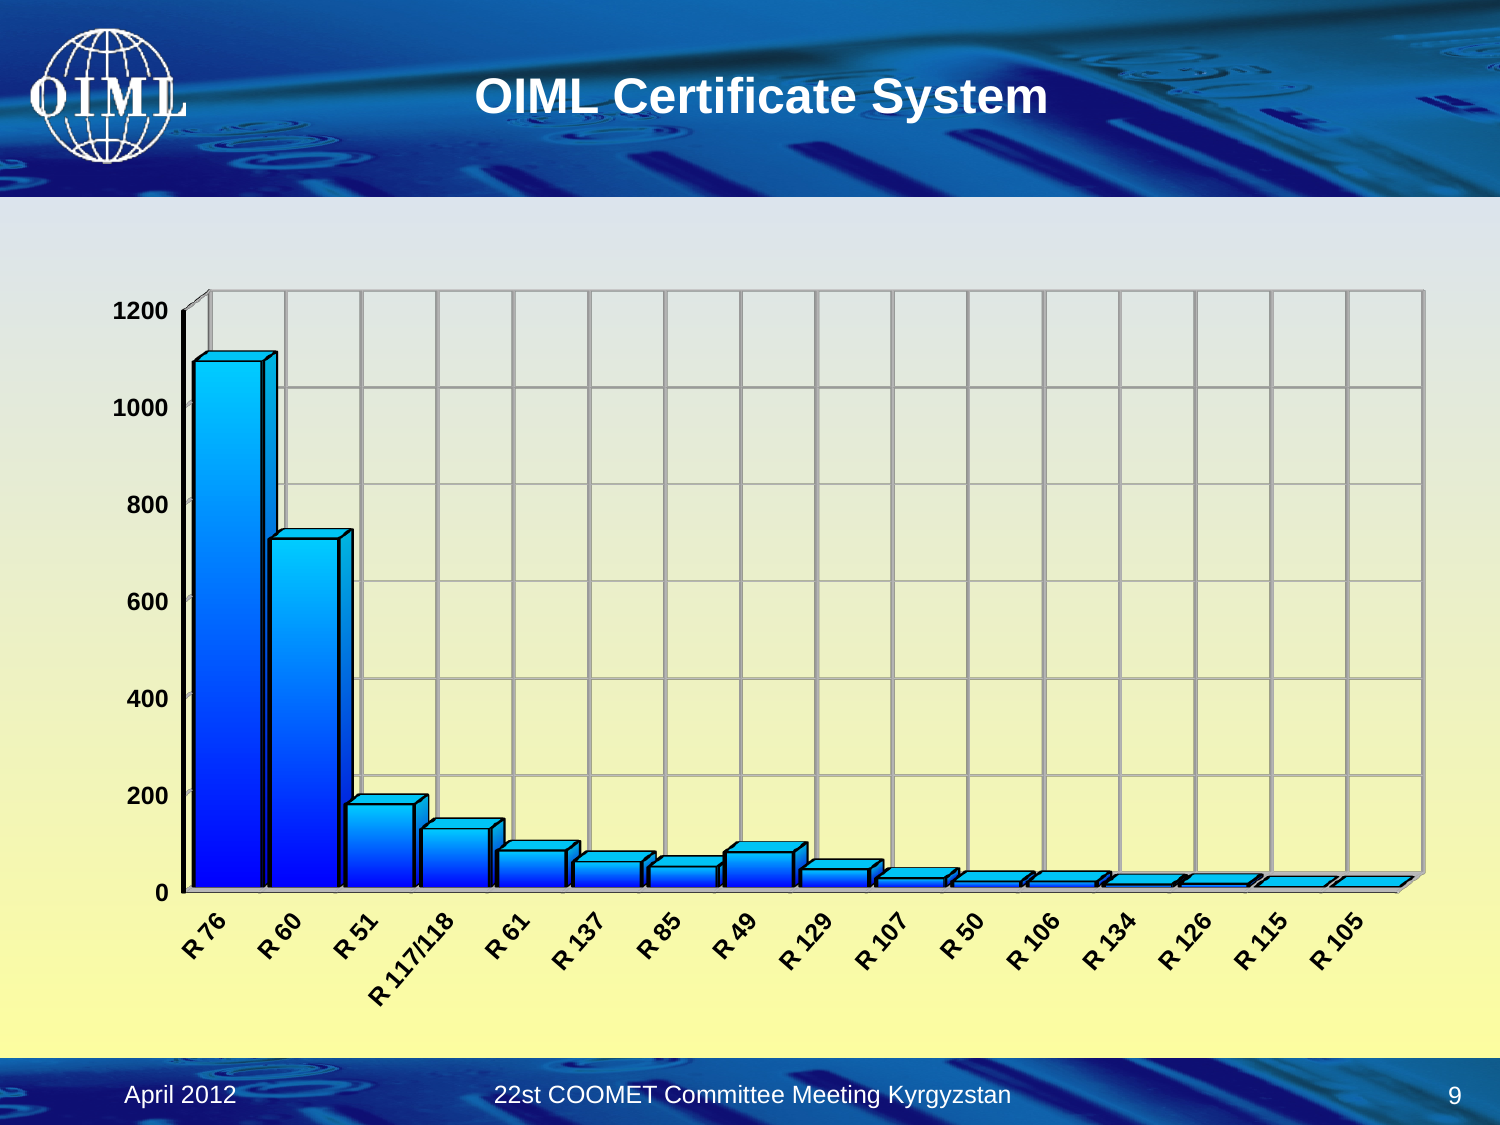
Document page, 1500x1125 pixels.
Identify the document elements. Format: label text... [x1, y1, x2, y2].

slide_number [29, 1071, 325, 1117]
chart [50, 275, 1450, 1041]
slide_number 9 [1181, 1071, 1478, 1117]
picture [0, 1058, 1500, 1125]
footer 22st COOMET Committee Meeting Kyrgyzstan [369, 1071, 1137, 1117]
picture [0, 0, 1500, 197]
title OIML Certificate System [194, 0, 1329, 188]
